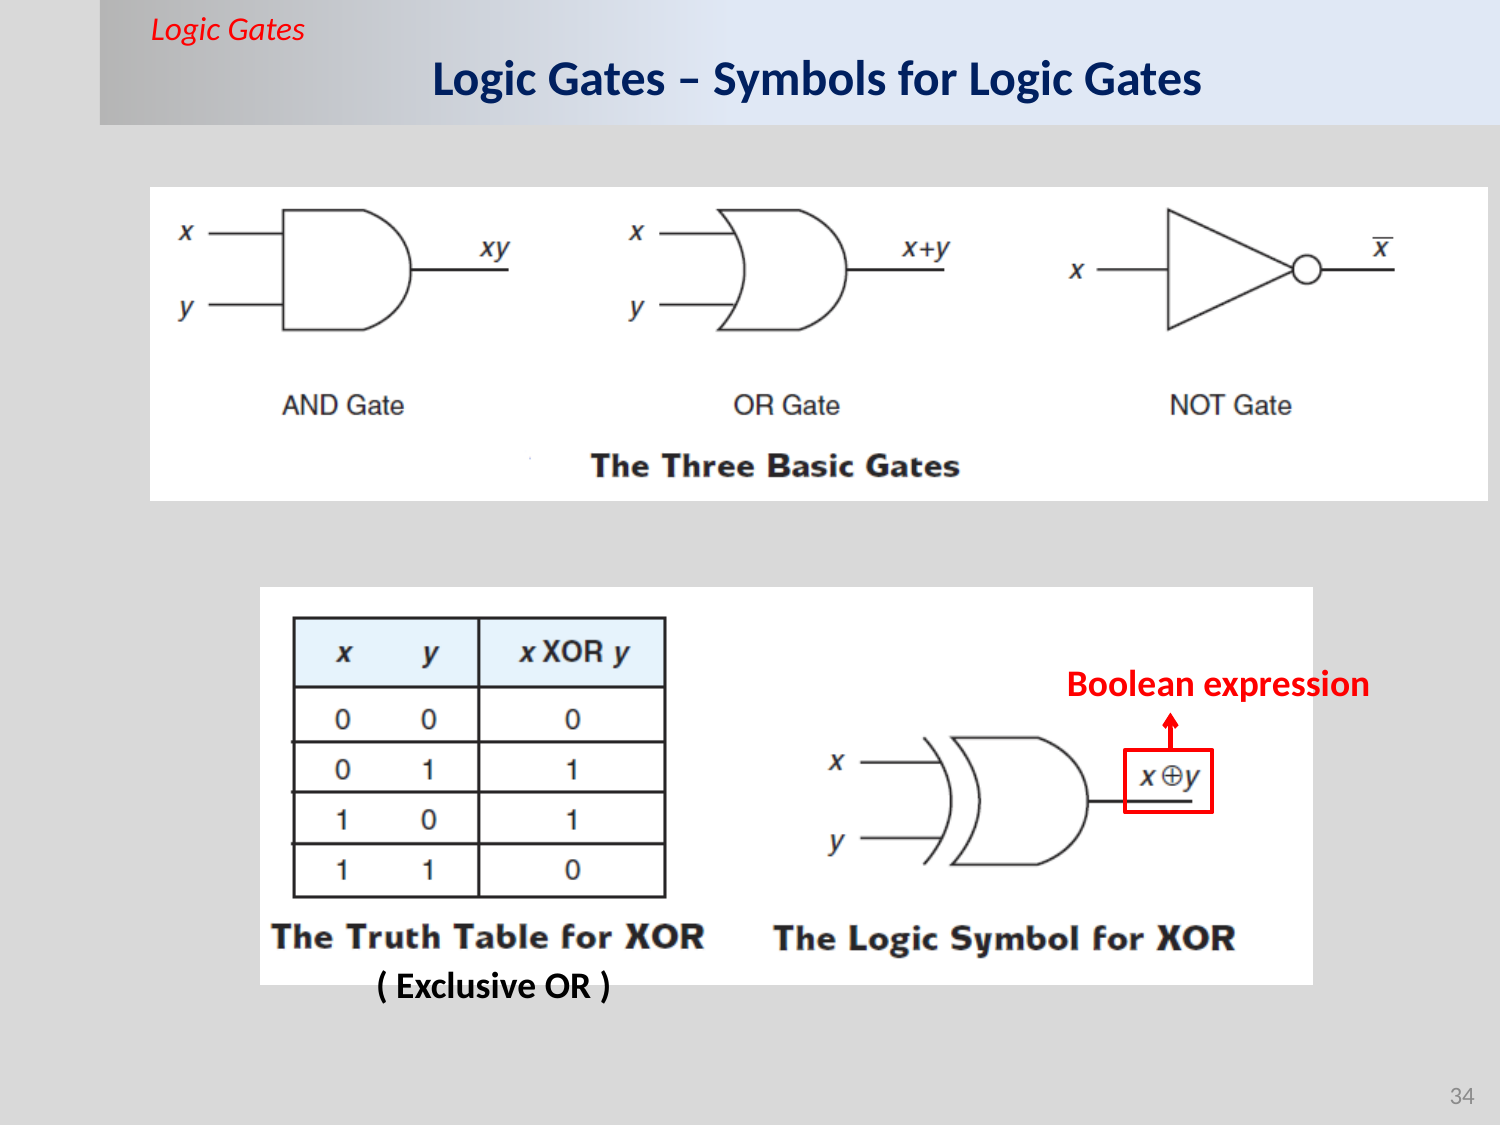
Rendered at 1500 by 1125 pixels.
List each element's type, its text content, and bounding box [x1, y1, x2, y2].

picture [260, 587, 1313, 985]
list Logic Gates [135, 0, 625, 50]
text_box ( Exclusive OR ) [312, 993, 675, 1014]
title Logic Gates – Symbols for Logic Gates [135, 37, 1500, 113]
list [149, 187, 1488, 501]
text_box Boolean expression [1316, 651, 1400, 712]
